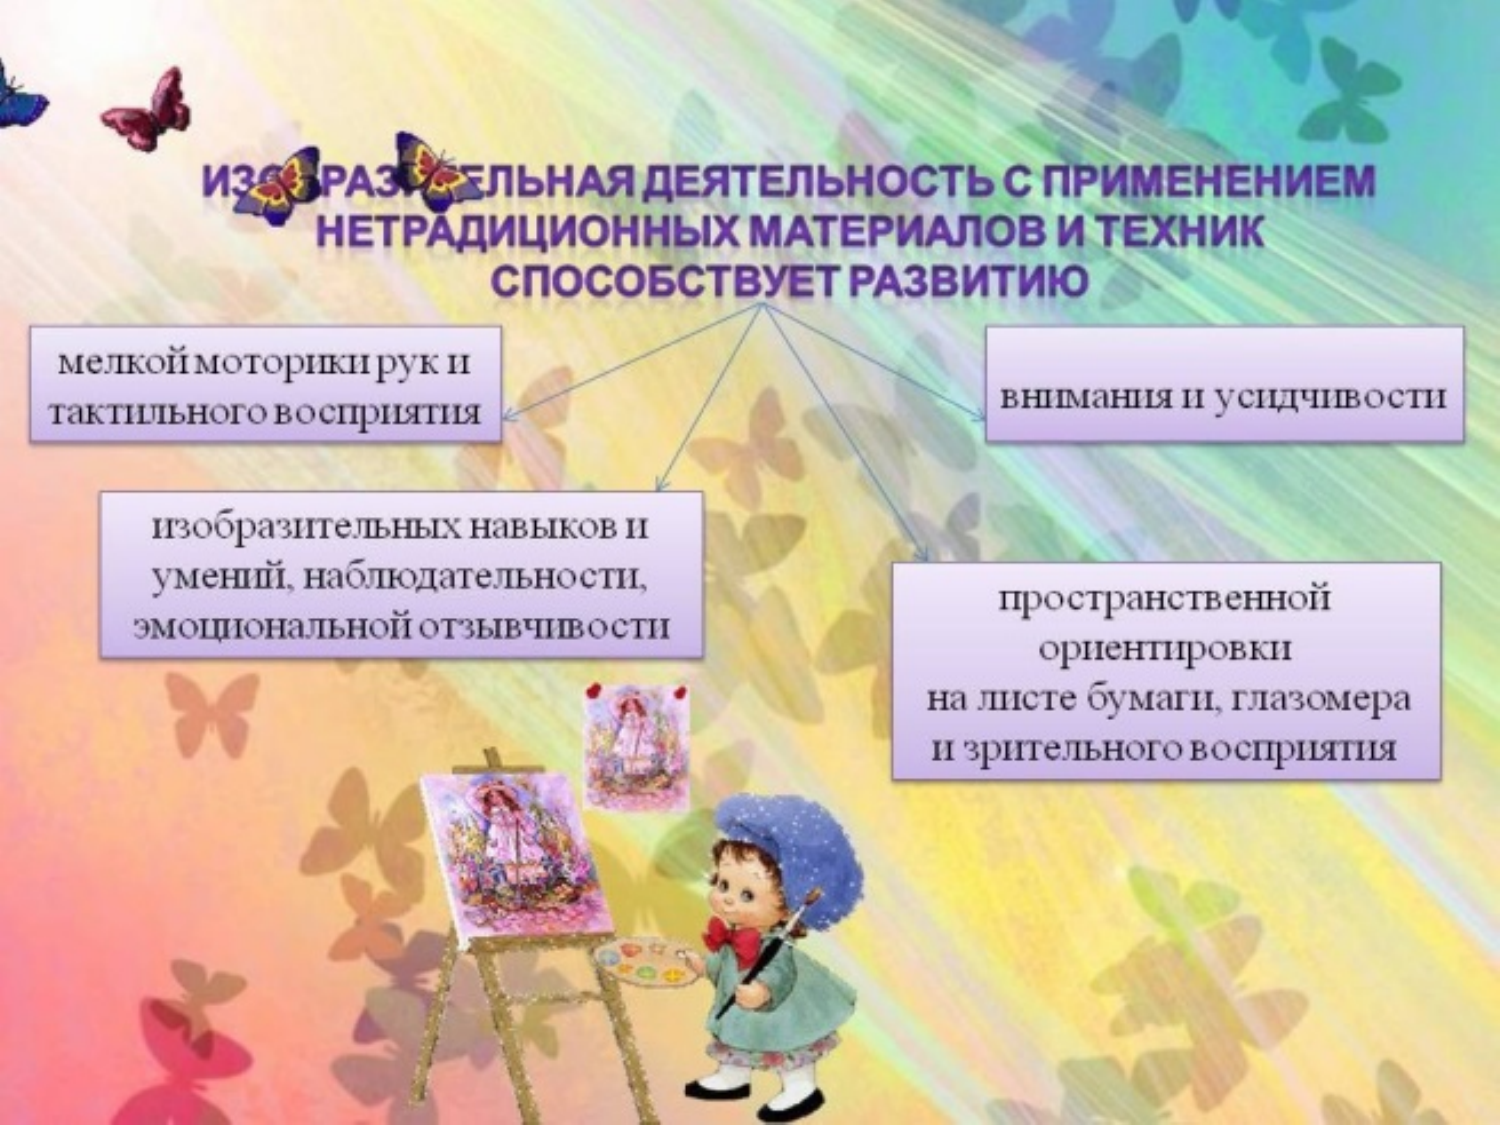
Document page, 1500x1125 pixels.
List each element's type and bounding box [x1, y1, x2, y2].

list [0, 0, 1500, 1125]
